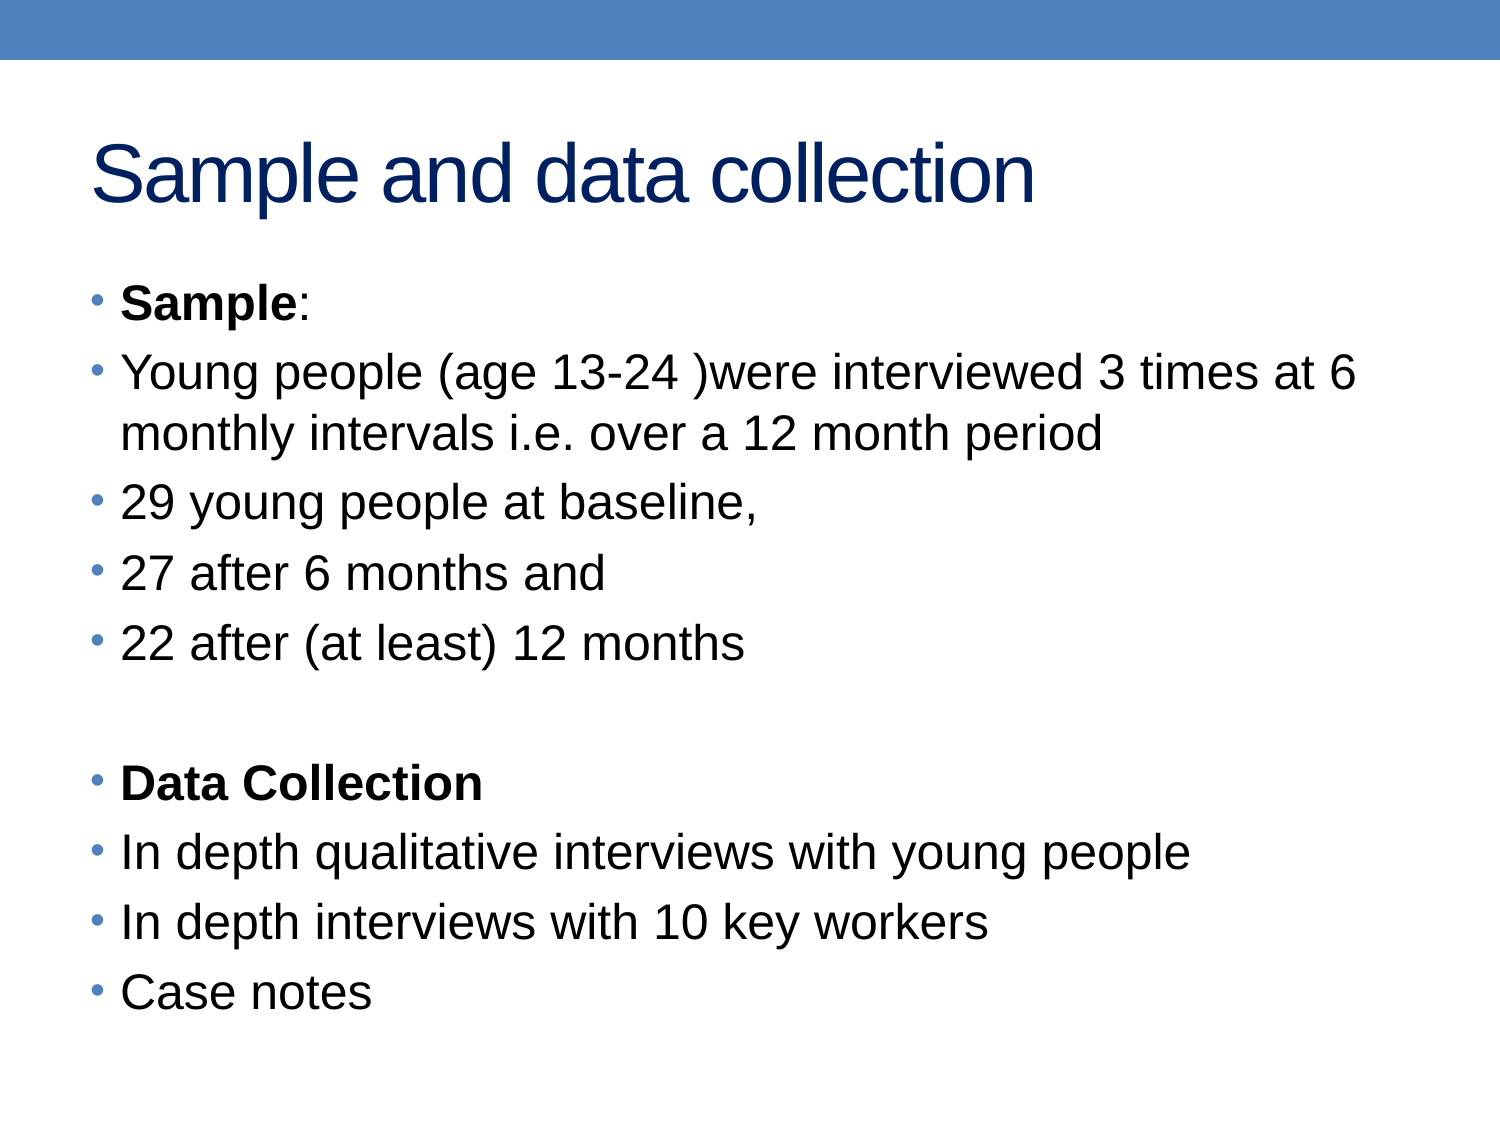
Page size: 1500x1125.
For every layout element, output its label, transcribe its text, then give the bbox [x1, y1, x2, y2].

title Sample and data collection [75, 87, 1425, 250]
list Sample: Young people (age 13-24 )were interviewed 3 times at 6 monthly intervals i.e. over a 12 month period 29 young people at baseline, 27 after 6 months and 22 after (at least) 12 months Data Collection In depth qualitative interviews with young people In depth interviews with 10 key workers Case notes [75, 262, 1425, 1063]
